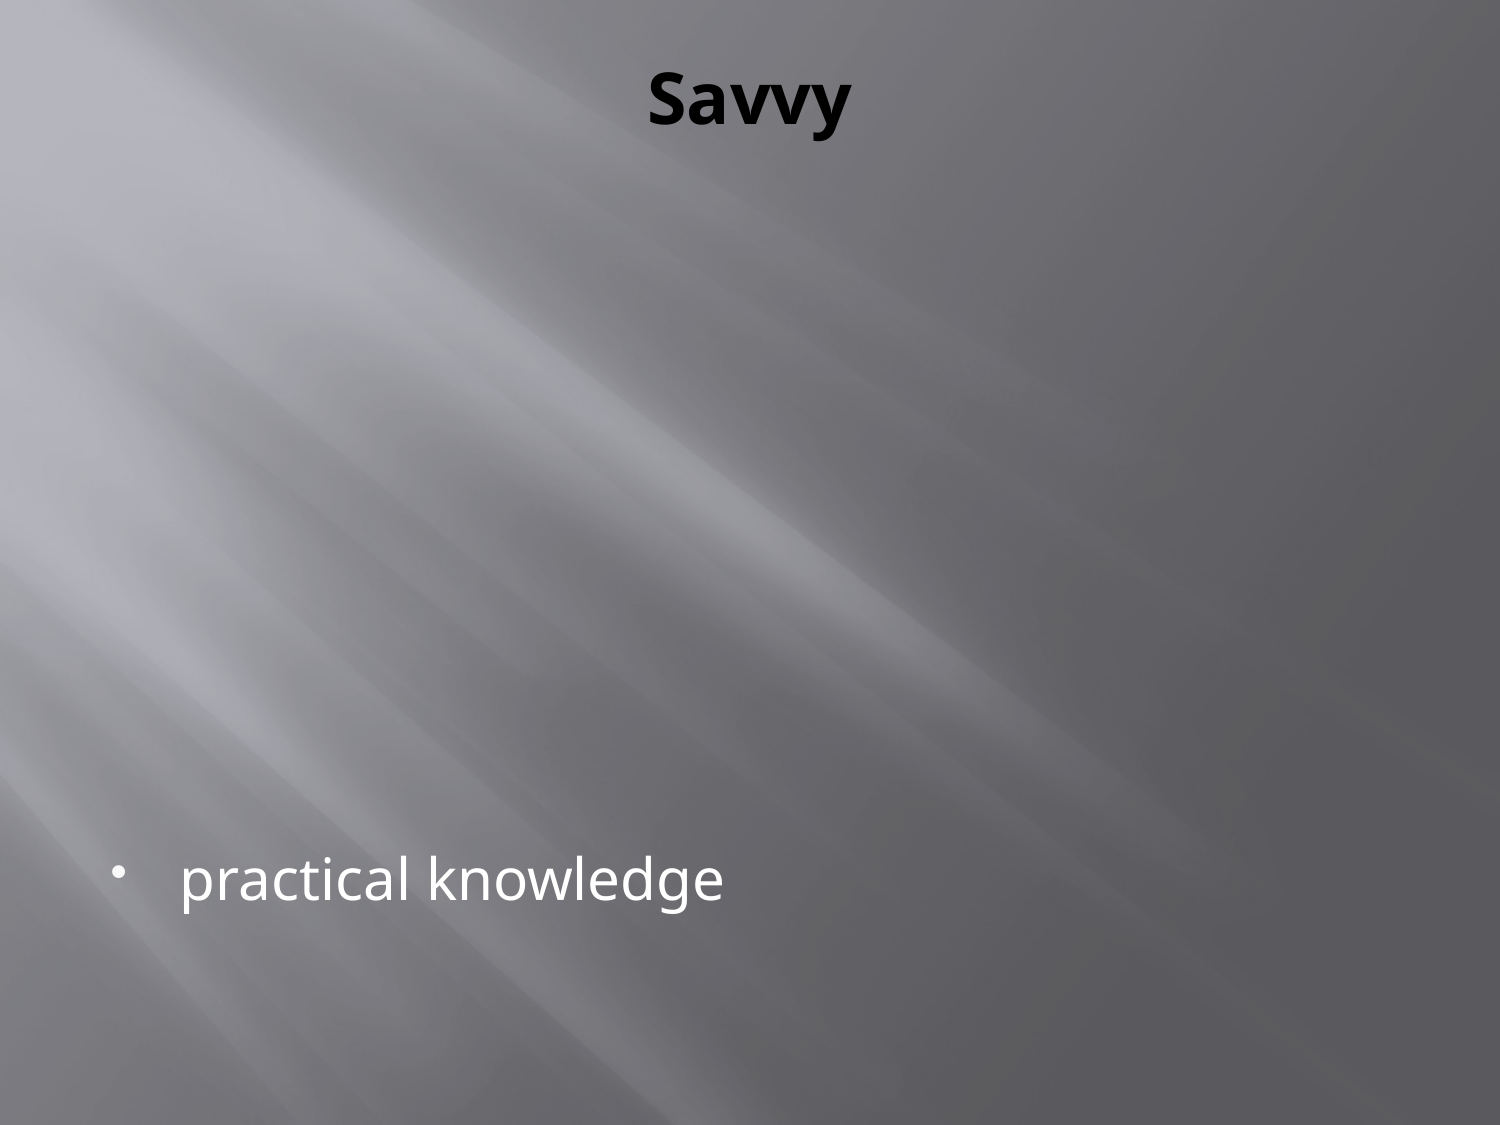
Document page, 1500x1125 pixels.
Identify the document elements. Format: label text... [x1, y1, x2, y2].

title Savvy [75, 45, 1425, 233]
list practical knowledge [75, 262, 1425, 1035]
